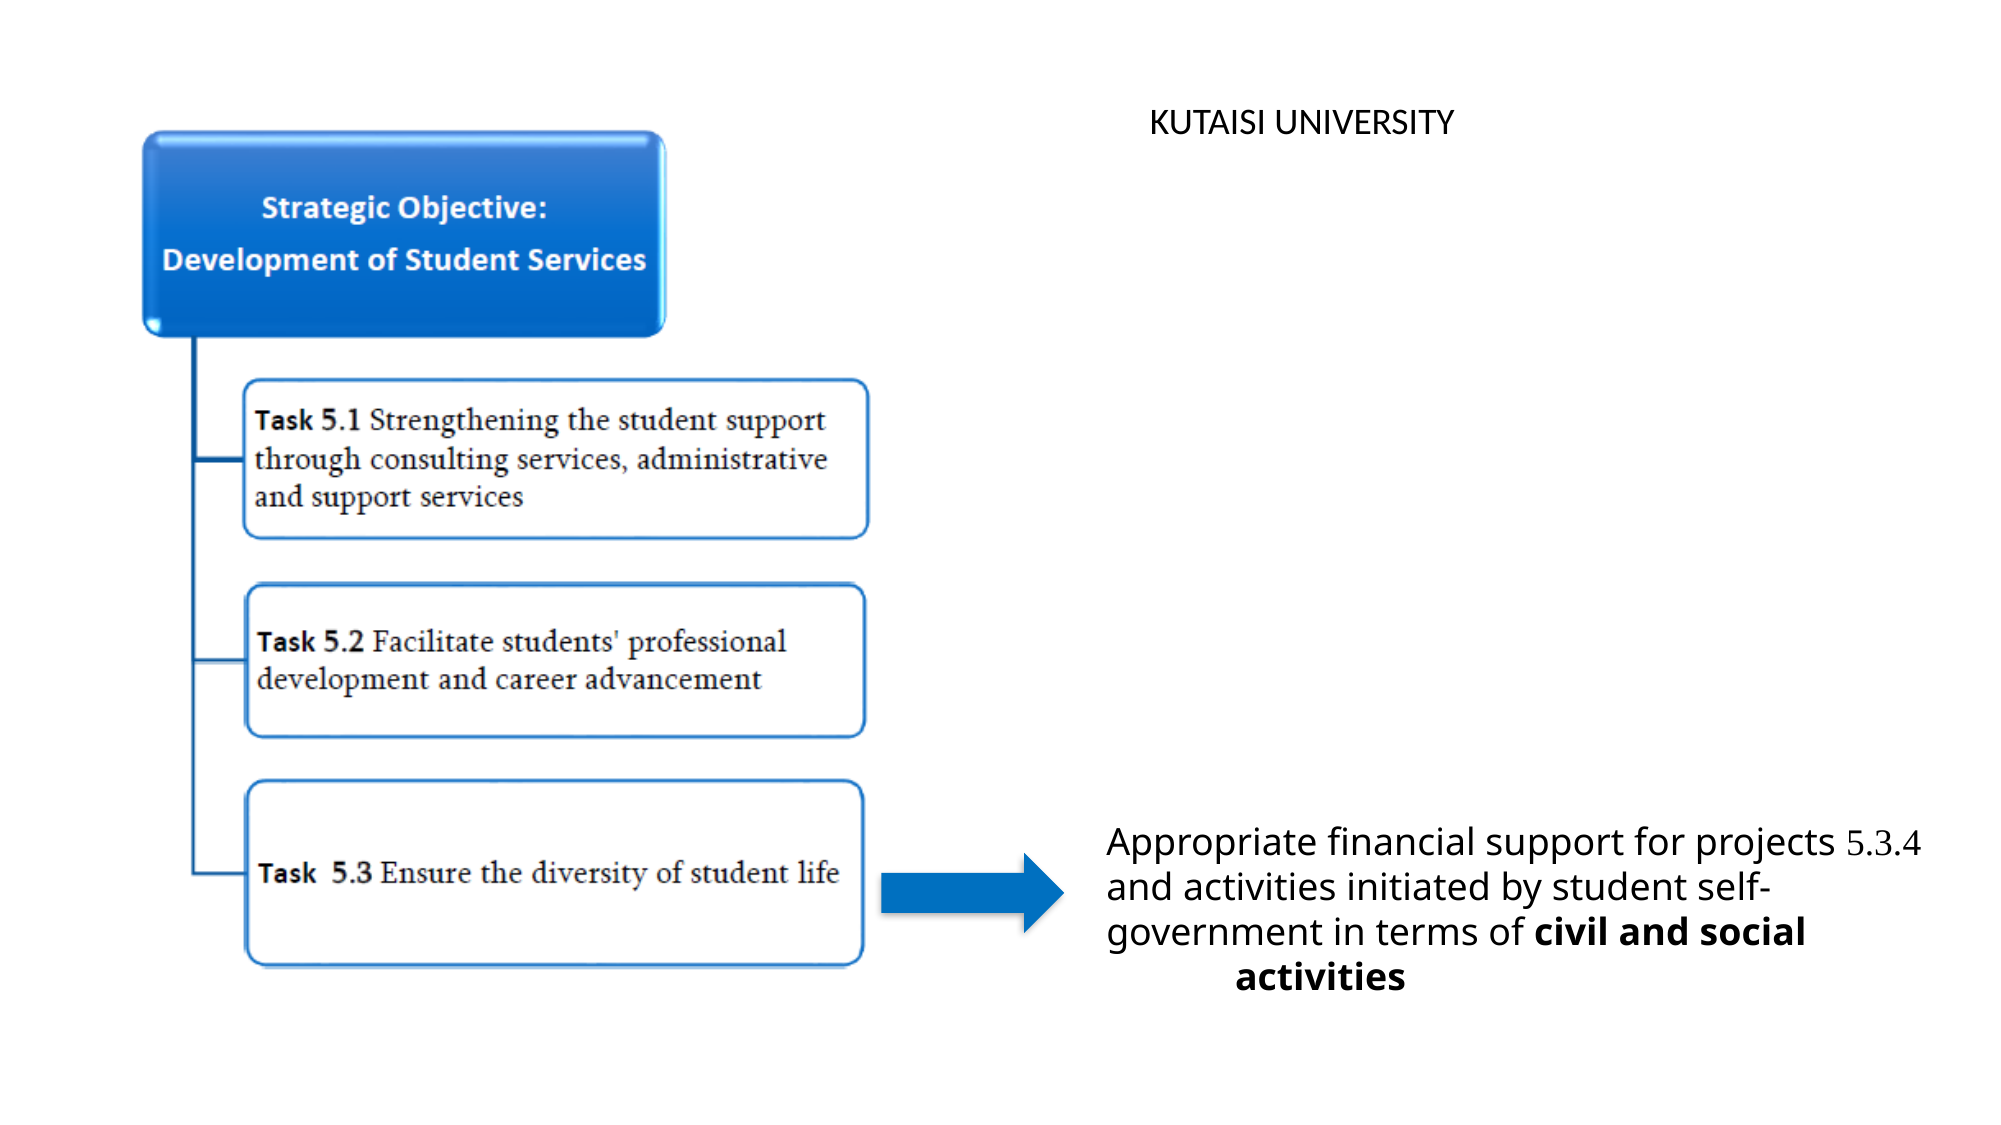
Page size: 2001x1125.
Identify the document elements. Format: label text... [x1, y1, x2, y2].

text_box [946, 850, 1066, 936]
picture [93, 106, 946, 993]
text_box 5.3.4 Appropriate financial support for projects and activities initiated by student self-government in terms of civil and social activities [1091, 811, 1946, 1006]
text_box KUTAISI UNIVERSITY [1135, 89, 1745, 150]
